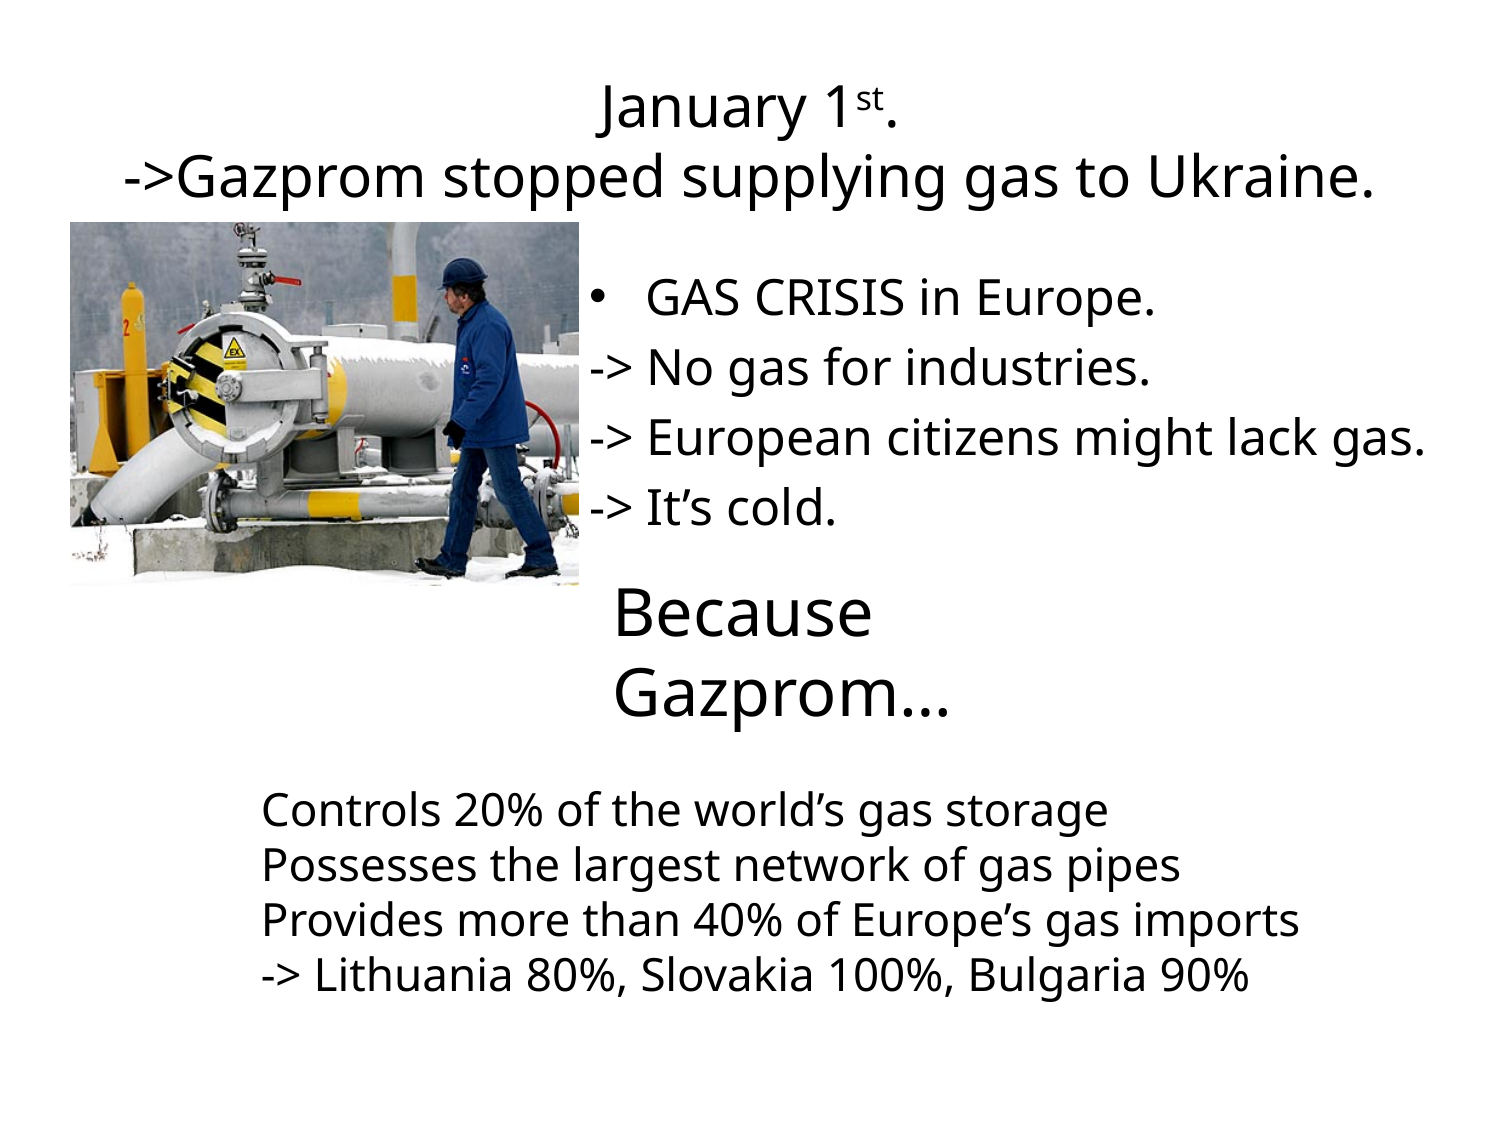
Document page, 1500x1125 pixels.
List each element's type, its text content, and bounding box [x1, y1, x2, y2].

picture [70, 222, 580, 587]
text_box Because Gazprom… [597, 562, 1114, 738]
text_box Controls 20% of the world’s gas storage Possesses the largest network of gas pipes Provides more than 40% of Europe’s gas imports -> Lithuania 80%, Slovakia 100%, Bulgaria 90% [246, 773, 1325, 1054]
list GAS CRISIS in Europe. -> No gas for industries. -> European citizens might lack gas. -> It’s cold. [584, 257, 1477, 582]
title January 1st. ->Gazprom stopped supplying gas to Ukraine. [75, 45, 1425, 233]
